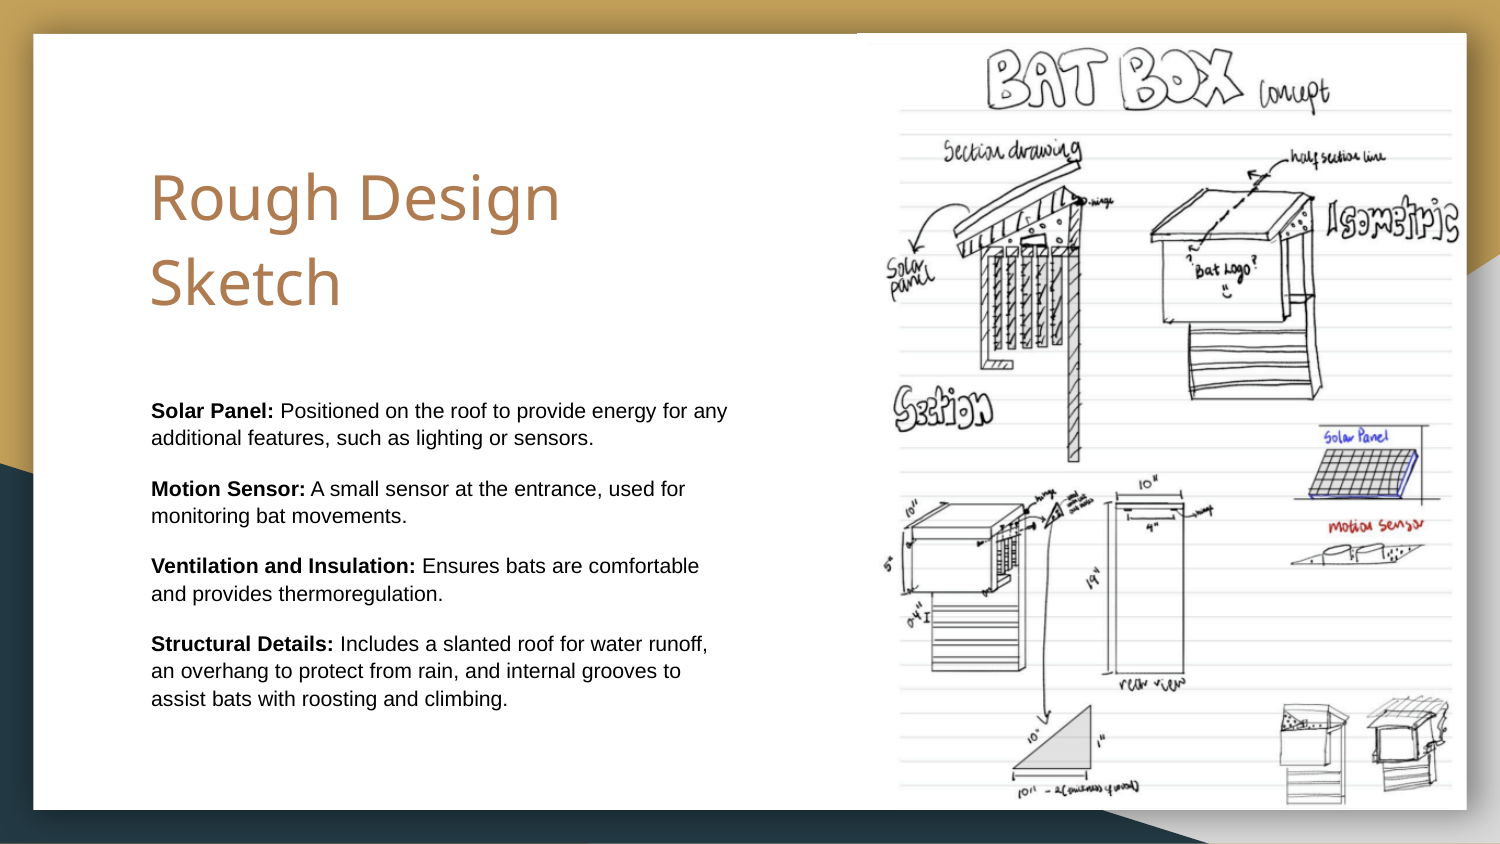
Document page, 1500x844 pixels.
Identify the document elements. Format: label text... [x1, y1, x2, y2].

title Rough Design Sketch [134, 138, 743, 366]
picture [856, 33, 1467, 809]
list Solar Panel: Positioned on the roof to provide energy for any additional features, such as lighting or sensors. Motion Sensor: A small sensor at the entrance, used for monitoring bat movements. Ventilation and Insulation: Ensures bats are comfortable and provides thermoregulation. Structural Details: Includes a slanted roof for water runoff, an overhang to protect from rain, and internal grooves to assist bats with roosting and climbing. [136, 380, 745, 729]
